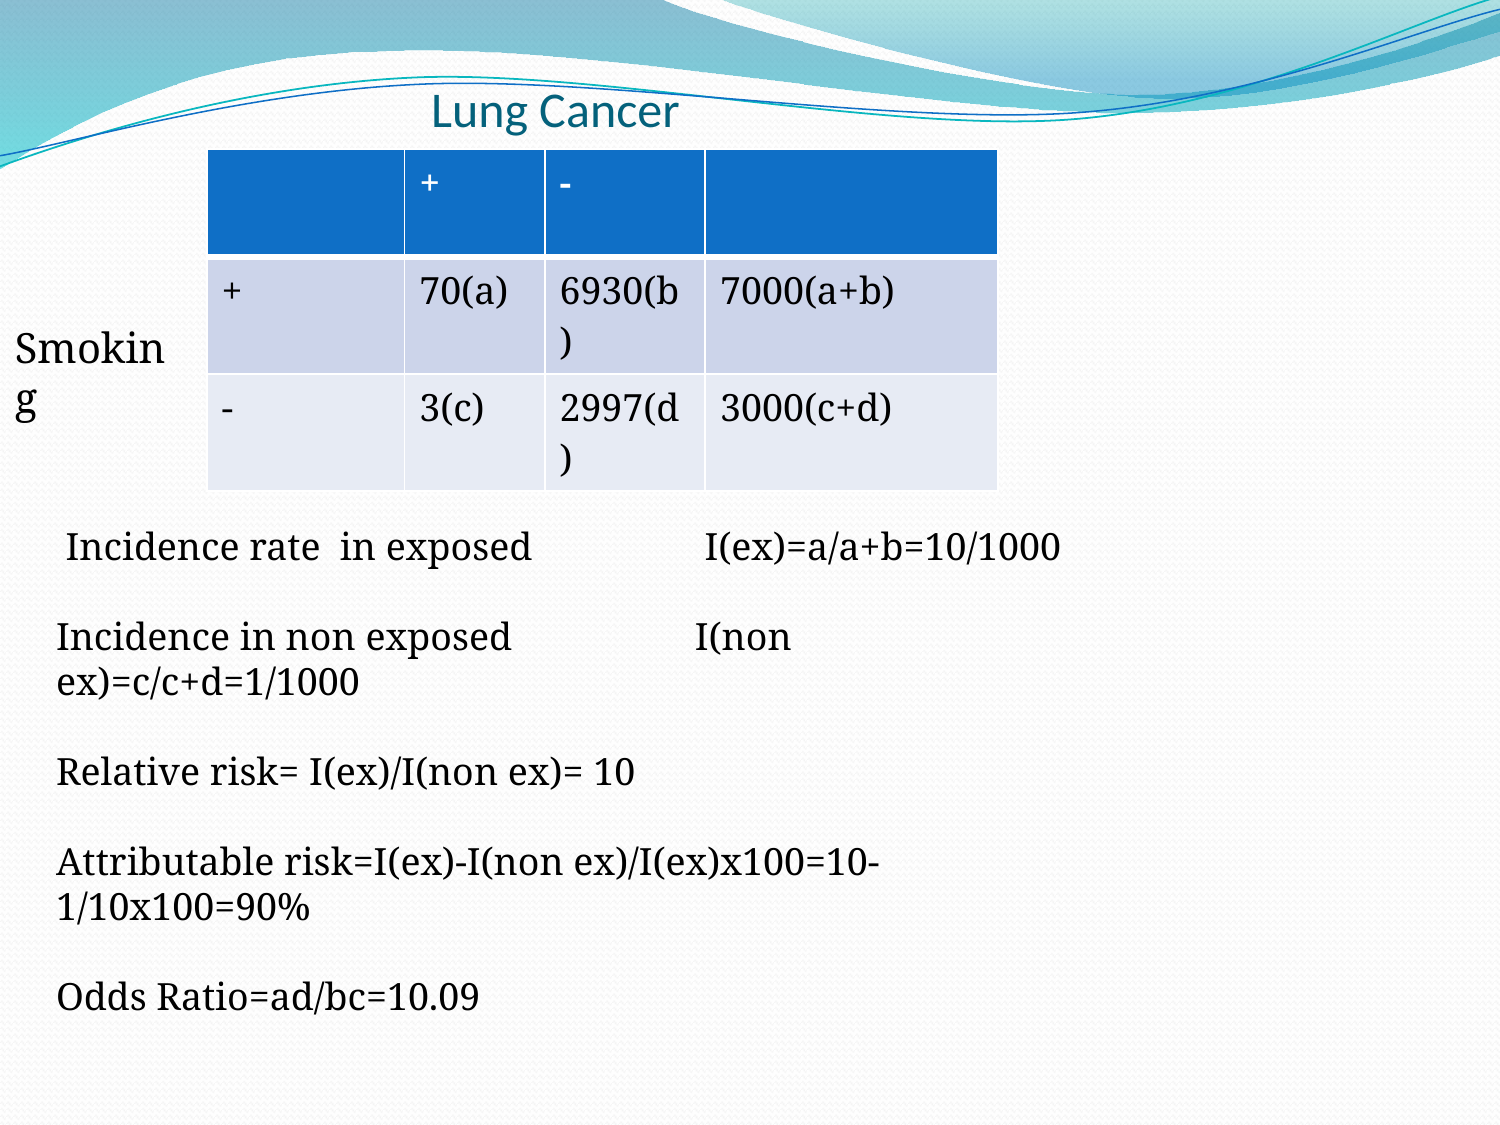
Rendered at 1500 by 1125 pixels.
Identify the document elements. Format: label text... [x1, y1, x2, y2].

table_cell - [208, 375, 404, 490]
text_box Smoking [0, 314, 199, 430]
table_header - [546, 150, 704, 254]
table_header [706, 150, 997, 254]
title Lung Cancer [431, 54, 740, 138]
table_cell 6930(b) [546, 260, 704, 373]
table_cell 7000(a+b) [706, 260, 997, 373]
table_cell 3000(c+d) [706, 375, 997, 490]
table_cell 3(c) [405, 375, 544, 490]
table_header [208, 150, 404, 254]
table_cell + [208, 260, 404, 373]
text_box Incidence rate in exposed I(ex)=a/a+b=10/1000 Incidence in non exposed I(non ex)=c/c+d=1/1000 Relative risk= I(ex)/I(non ex)= 10 Attributable risk=I(ex)-I(non ex)/I(ex)x100=10-1/10x100=90% Odds Ratio=ad/bc=10.09 [41, 515, 1081, 1025]
table_cell 2997(d) [546, 375, 704, 490]
table_cell 70(a) [405, 260, 544, 373]
table_header + [405, 150, 544, 254]
